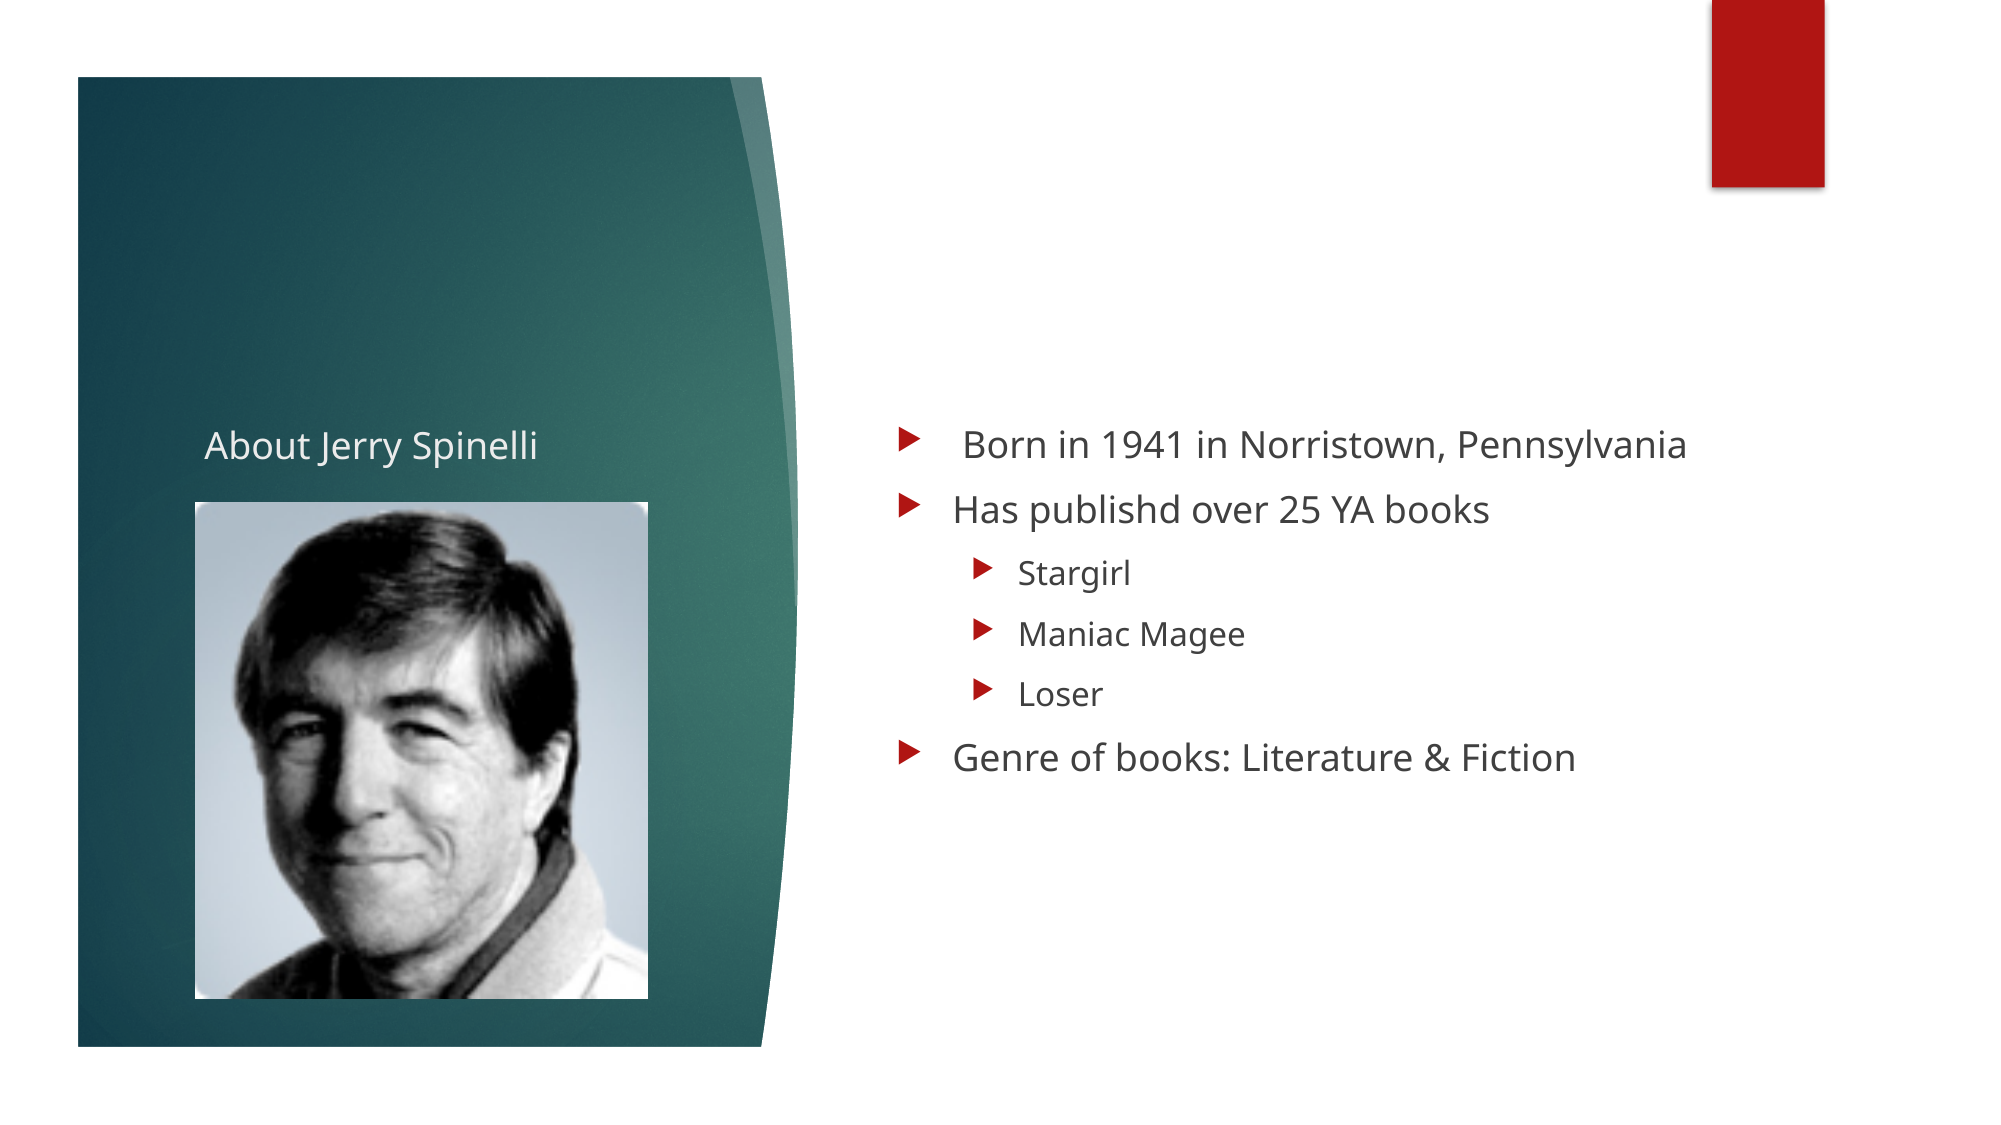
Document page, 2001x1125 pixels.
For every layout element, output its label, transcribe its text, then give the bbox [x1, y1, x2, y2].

picture [195, 502, 648, 999]
title About Jerry Spinelli [189, 213, 648, 475]
list Born in 1941 in Norristown, Pennsylvania Has publishd over 25 YA books Stargirl Maniac Magee Loser Genre of books: Literature & Fiction [880, 212, 1800, 988]
